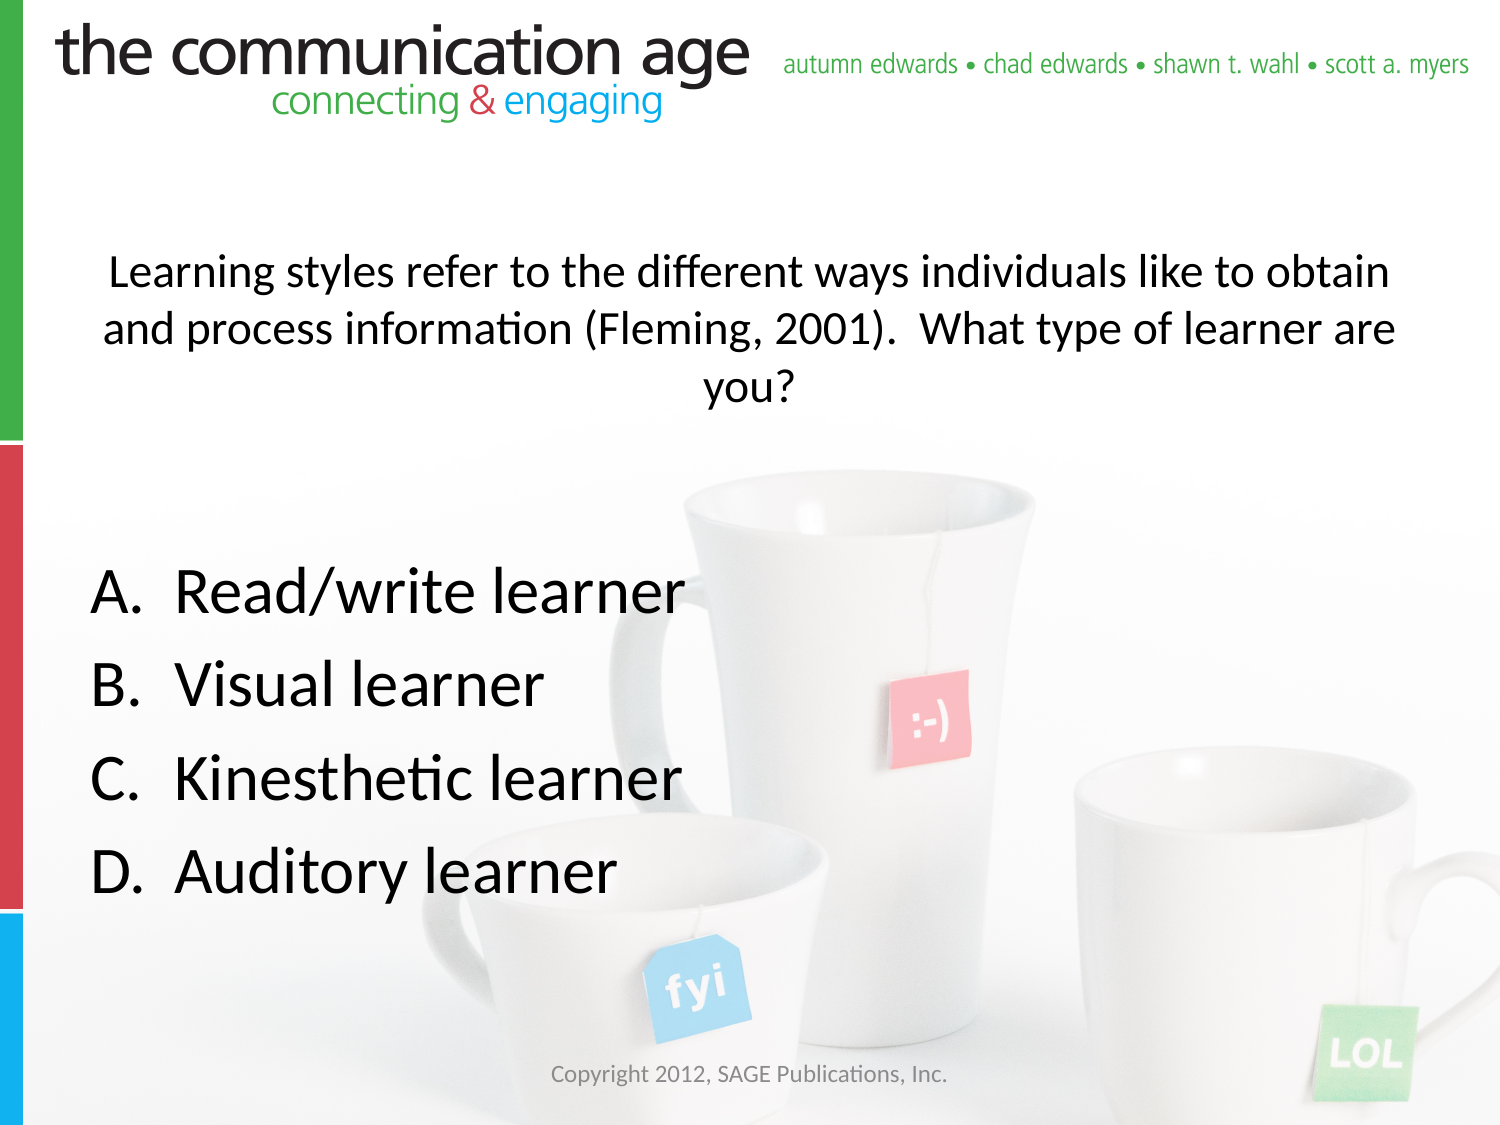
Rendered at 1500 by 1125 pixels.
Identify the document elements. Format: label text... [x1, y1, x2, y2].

list Read/write learner Visual learner Kinesthetic learner Auditory learner [75, 539, 1425, 1005]
title Learning styles refer to the different ways individuals like to obtain and process information (Fleming, 2001). What type of learner are you? [75, 231, 1425, 420]
picture [0, 0, 1500, 1125]
footer Copyright 2012, SAGE Publications, Inc. [512, 1042, 988, 1103]
